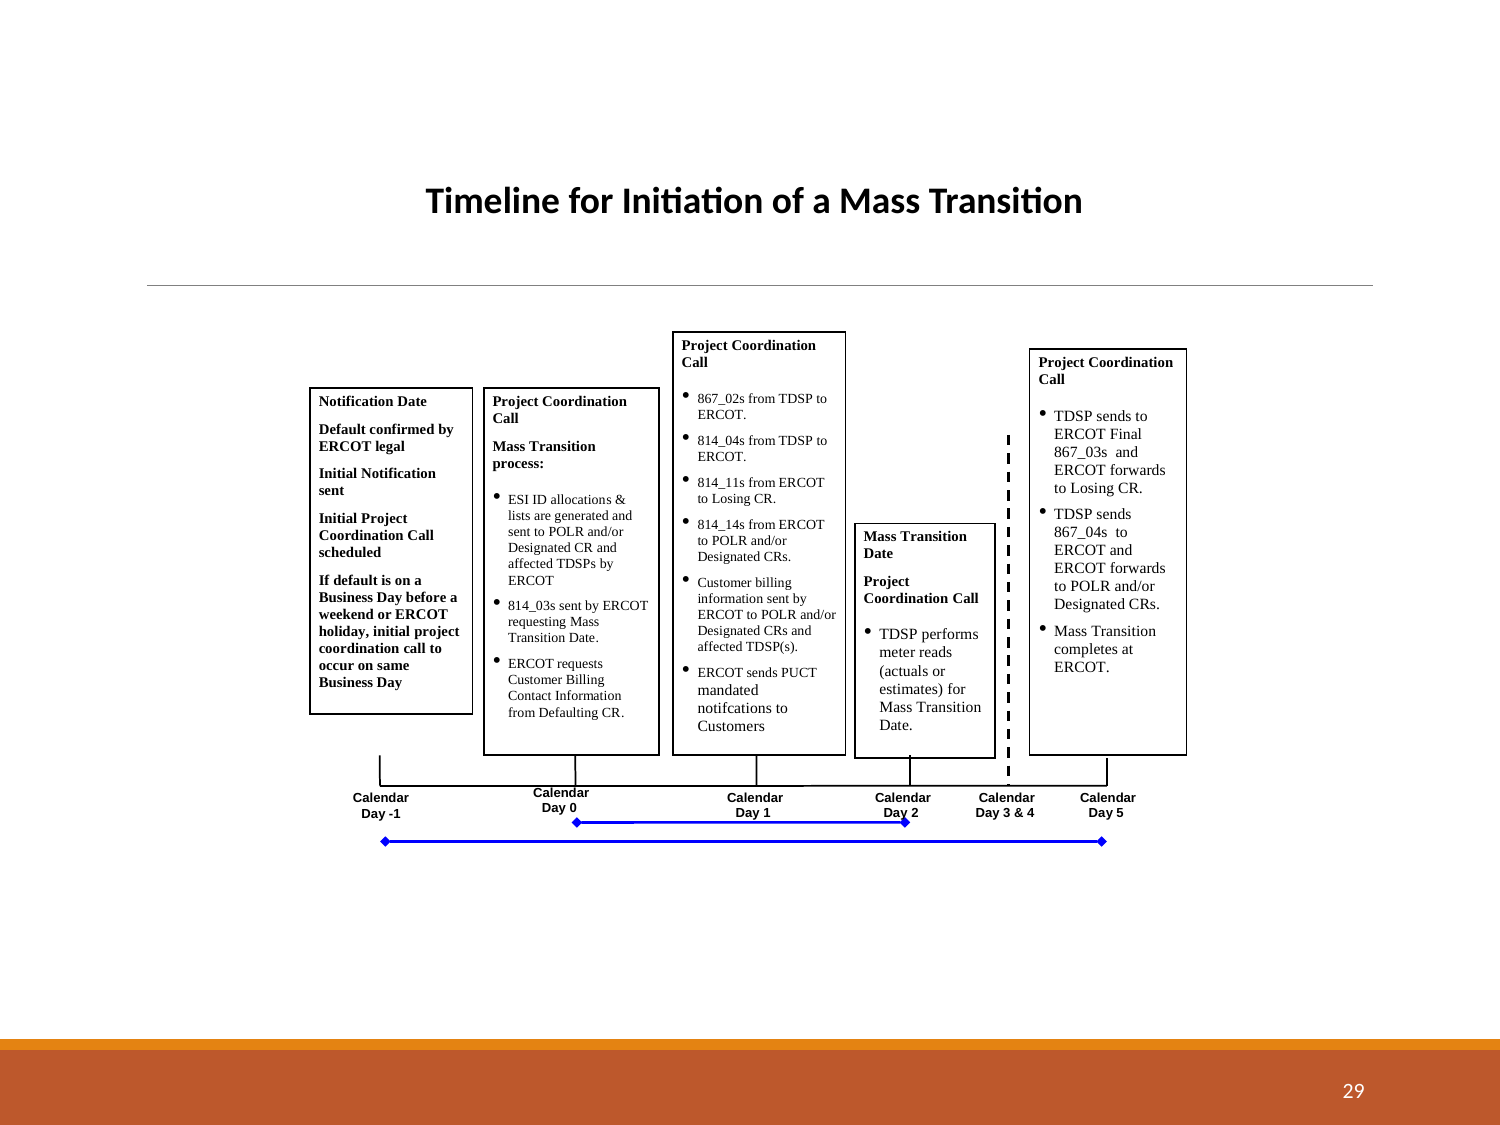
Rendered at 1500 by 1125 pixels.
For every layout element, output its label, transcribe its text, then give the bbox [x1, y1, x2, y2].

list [299, 302, 1208, 964]
text_box Timeline for Initiation of a Mass Transition [318, 168, 1191, 229]
slide_number 29 [1218, 1059, 1380, 1120]
